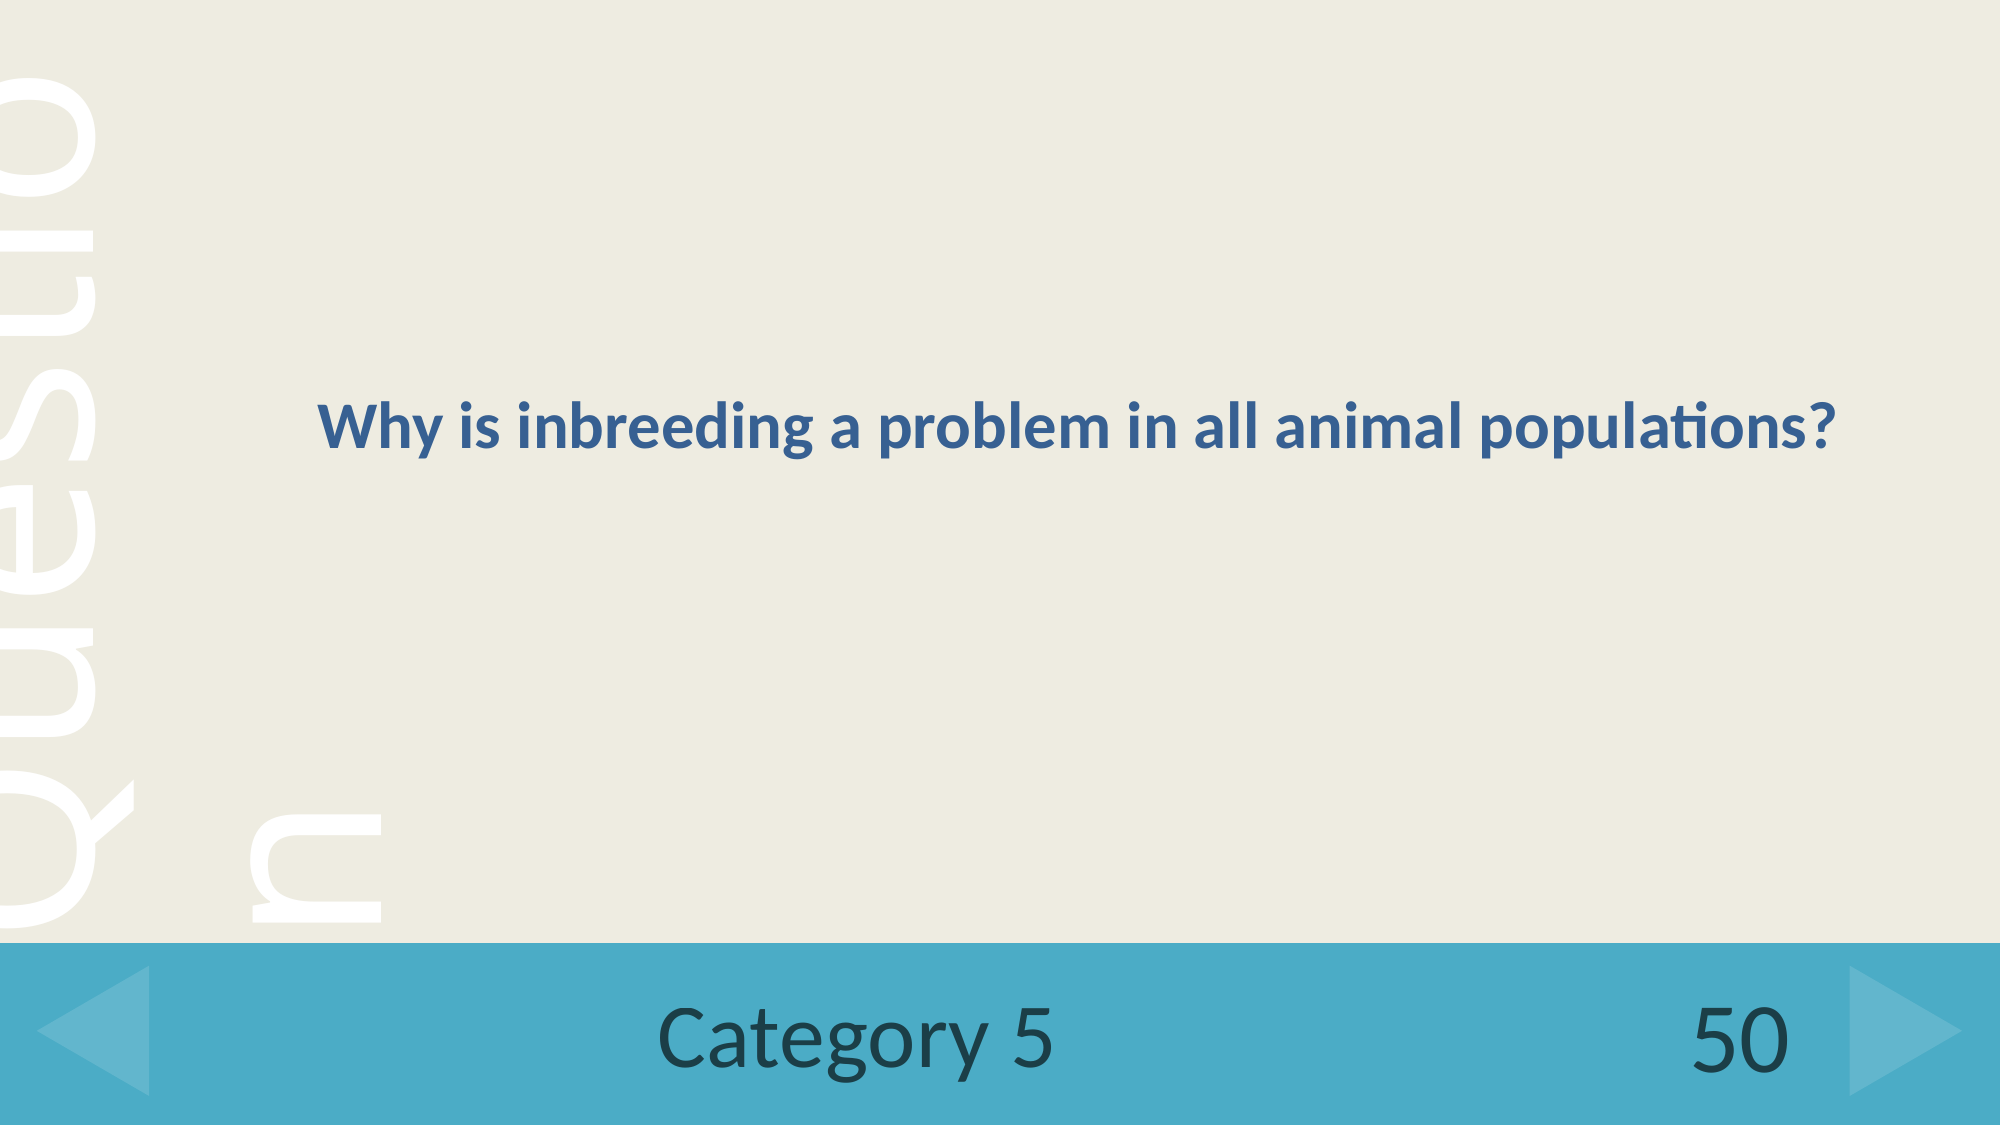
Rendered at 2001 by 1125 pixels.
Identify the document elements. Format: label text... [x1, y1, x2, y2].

title Category 5 [0, 937, 1758, 1125]
list 50 [1758, 967, 1806, 1097]
list Why is inbreeding a problem in all animal populations? [302, 88, 1858, 835]
